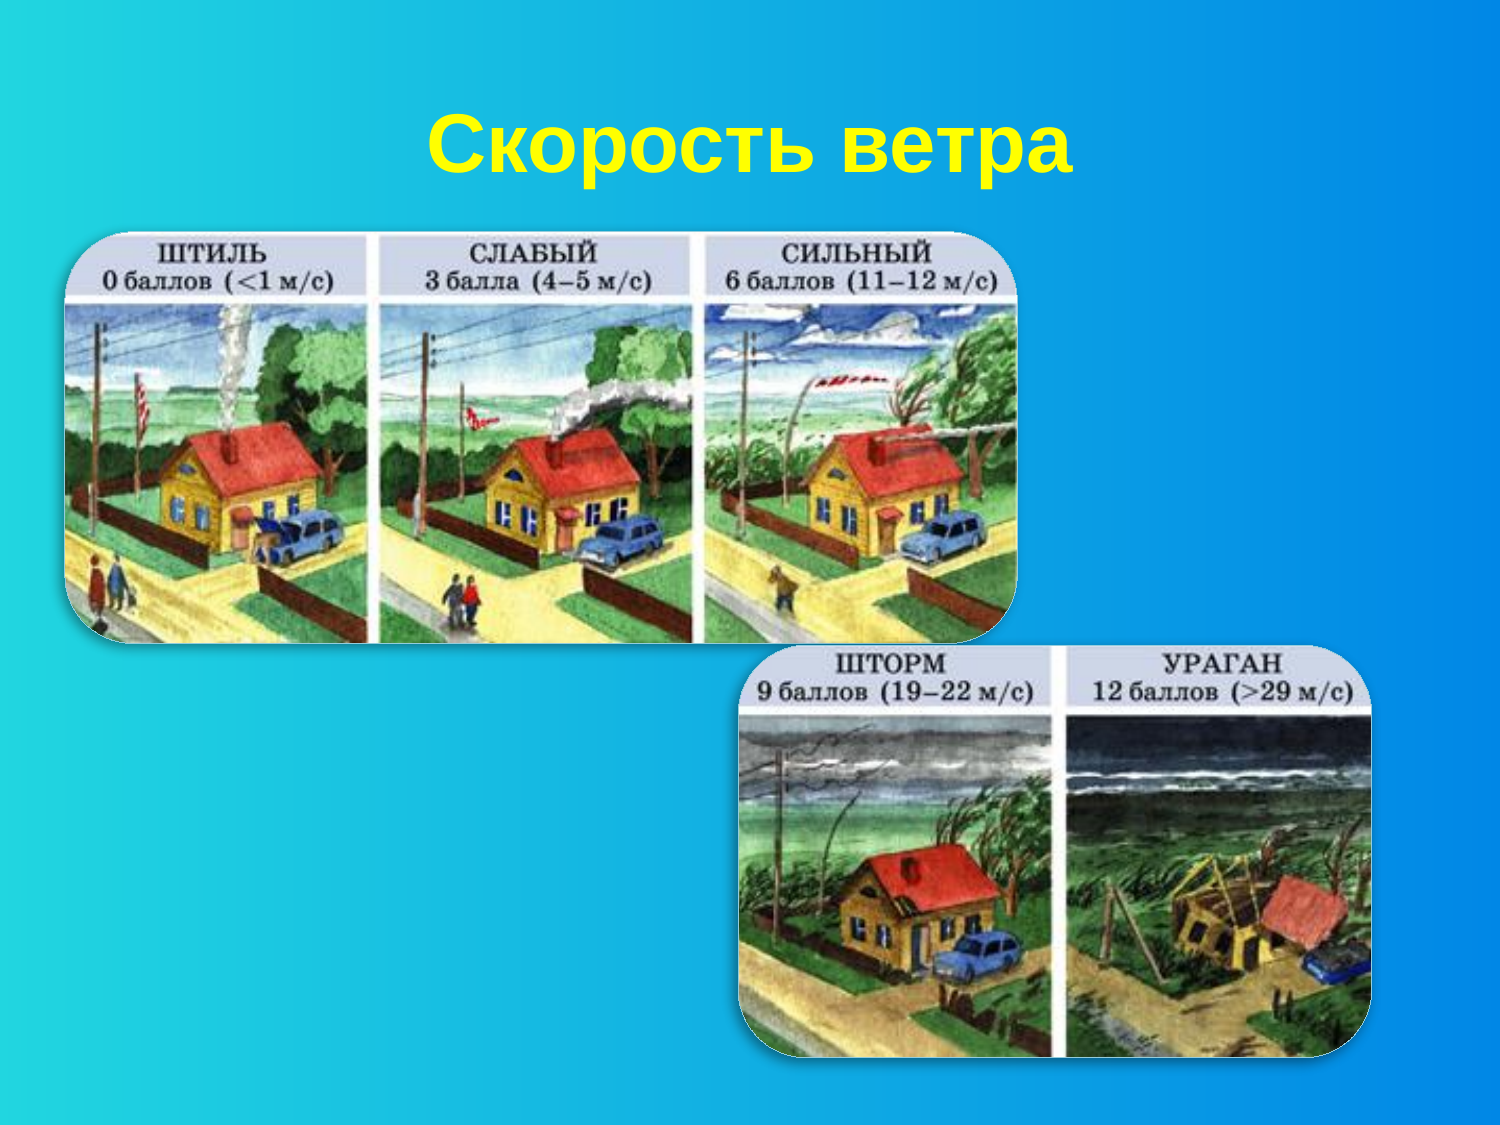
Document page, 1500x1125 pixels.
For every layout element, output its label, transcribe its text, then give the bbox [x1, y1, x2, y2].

picture [739, 643, 1372, 1061]
picture [562, 644, 624, 651]
title Скорость ветра [75, 45, 1425, 233]
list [64, 231, 1018, 644]
